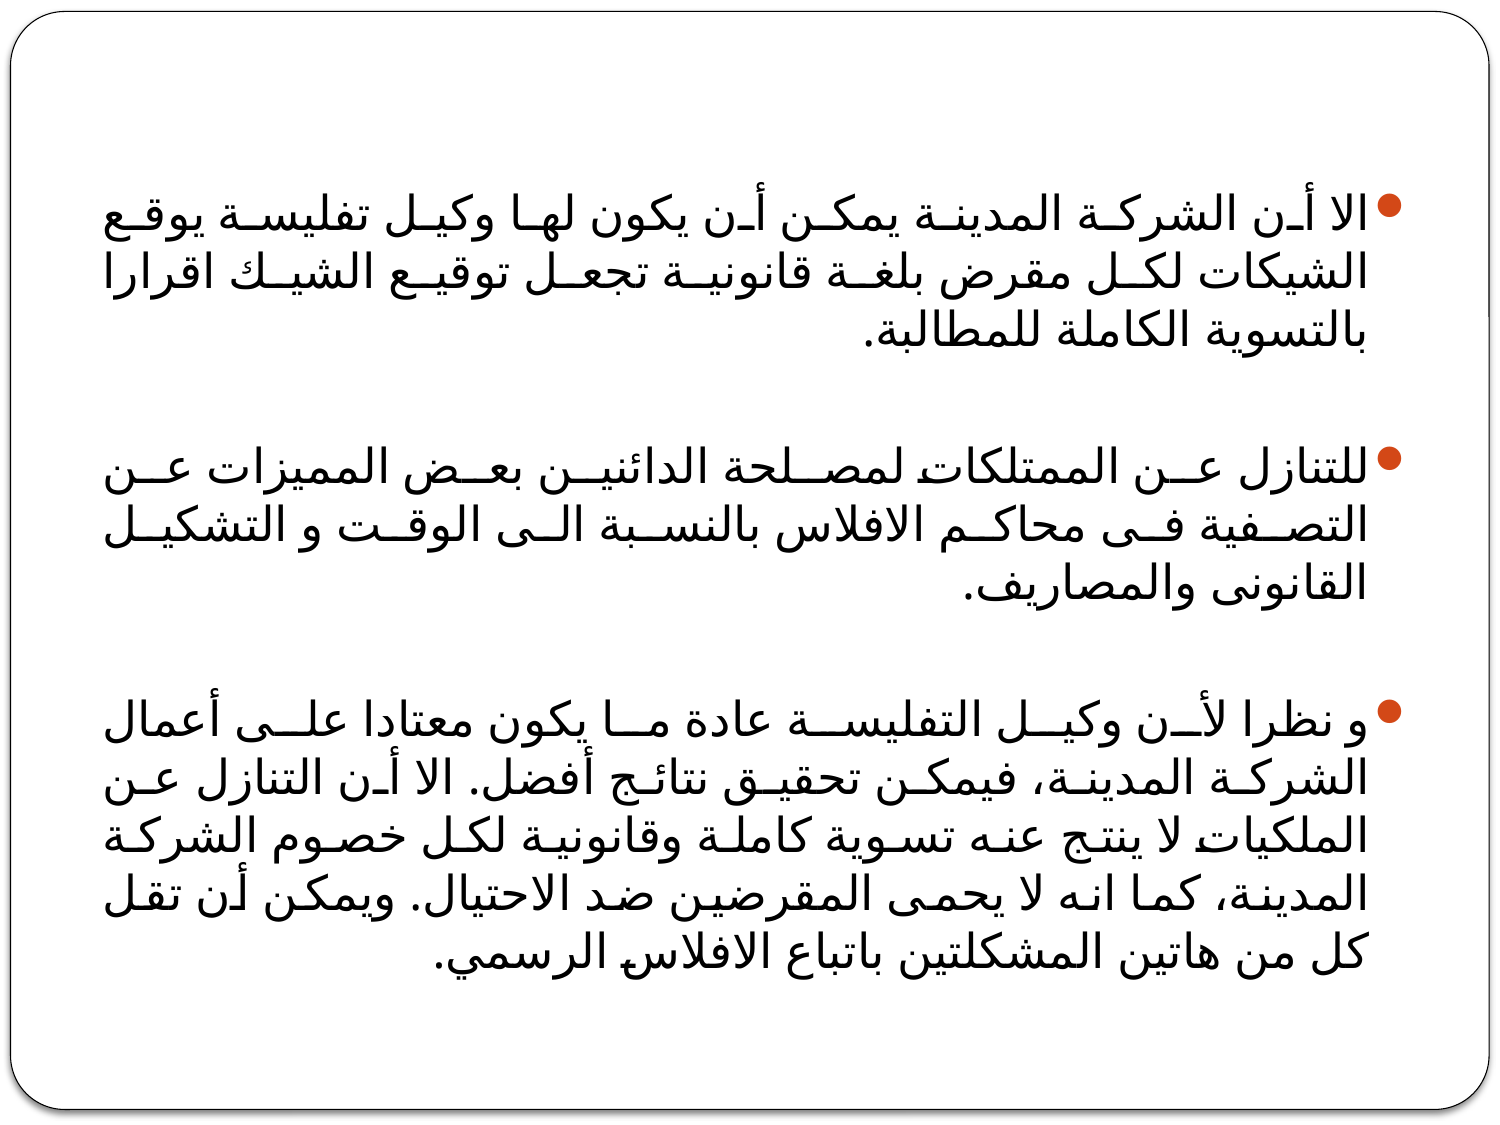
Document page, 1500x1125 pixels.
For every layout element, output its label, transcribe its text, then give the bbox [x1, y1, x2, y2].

list الا أن الشركة المدينة يمكن أن يكون لها وكيل تفليسة يوقع الشيكات لكل مقرض بلغة قانونية تجعل توقيع الشيك اقرارا بالتسوية الكاملة للمطالبة. للتنازل عن الممتلكات لمصلحة الدائنين بعض المميزات عن التصفية فى محاكم الافلاس بالنسبة الى الوقت و التشكيل القانونى والمصاريف. و نظرا لأن وكيل التفليسة عادة ما يكون معتادا على أعمال الشركة المدينة، فيمكن تحقيق نتائج أفضل. الا أن التنازل عن الملكيات لا ينتج عنه تسوية كاملة وقانونية لكل خصوم الشركة المدينة، كما انه لا يحمى المقرضين ضد الاحتيال. ويمكن أن تقل كل من هاتين المشكلتين باتباع الافلاس الرسمي. [87, 174, 1425, 988]
